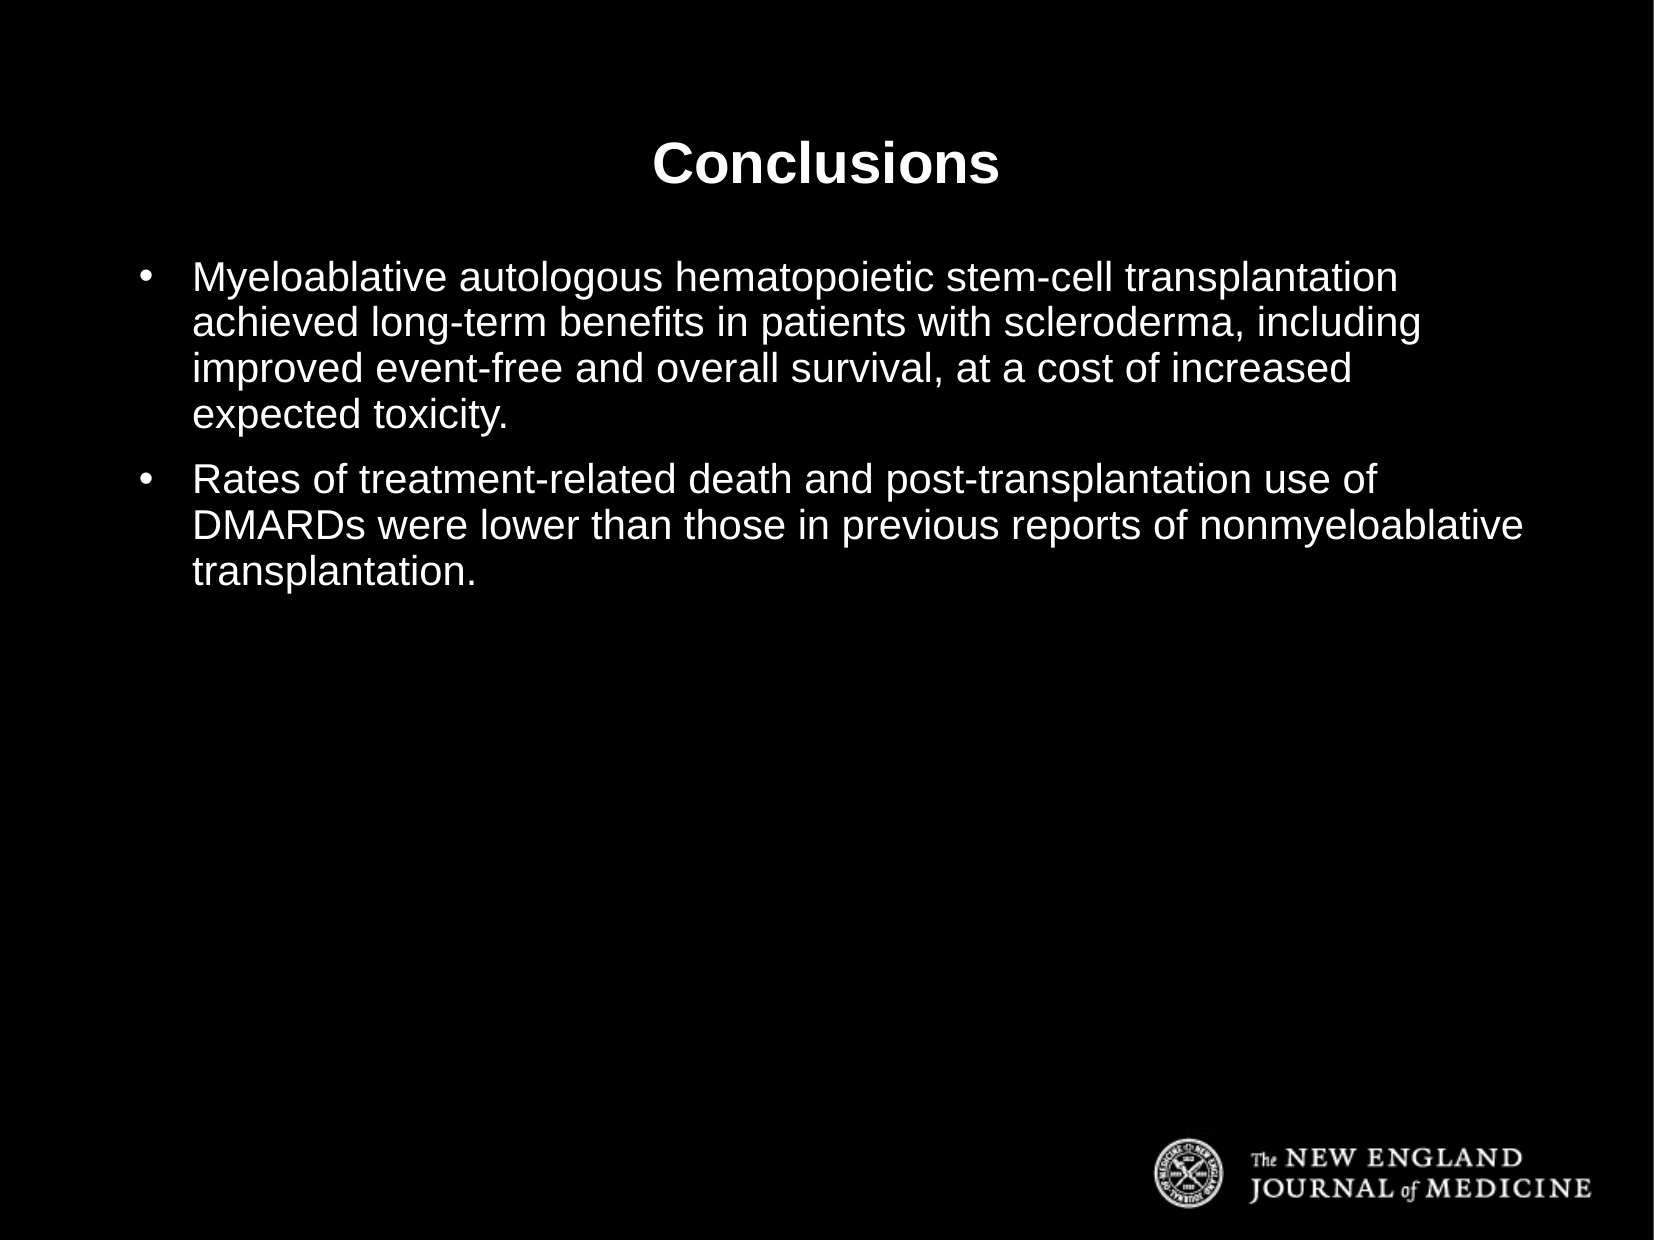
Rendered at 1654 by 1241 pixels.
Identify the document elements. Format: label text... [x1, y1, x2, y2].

text_box Conclusions [121, 129, 1533, 198]
picture [1141, 1133, 1606, 1213]
list Myeloablative autologous hematopoietic stem-cell transplantation achieved long-term benefits in patients with scleroderma, including improved event-free and overall survival, at a cost of increased expected toxicity. Rates of treatment-related death and post-transplantation use of DMARDs were lower than those in previous reports of nonmyeloablative transplantation. [121, 253, 1534, 1115]
